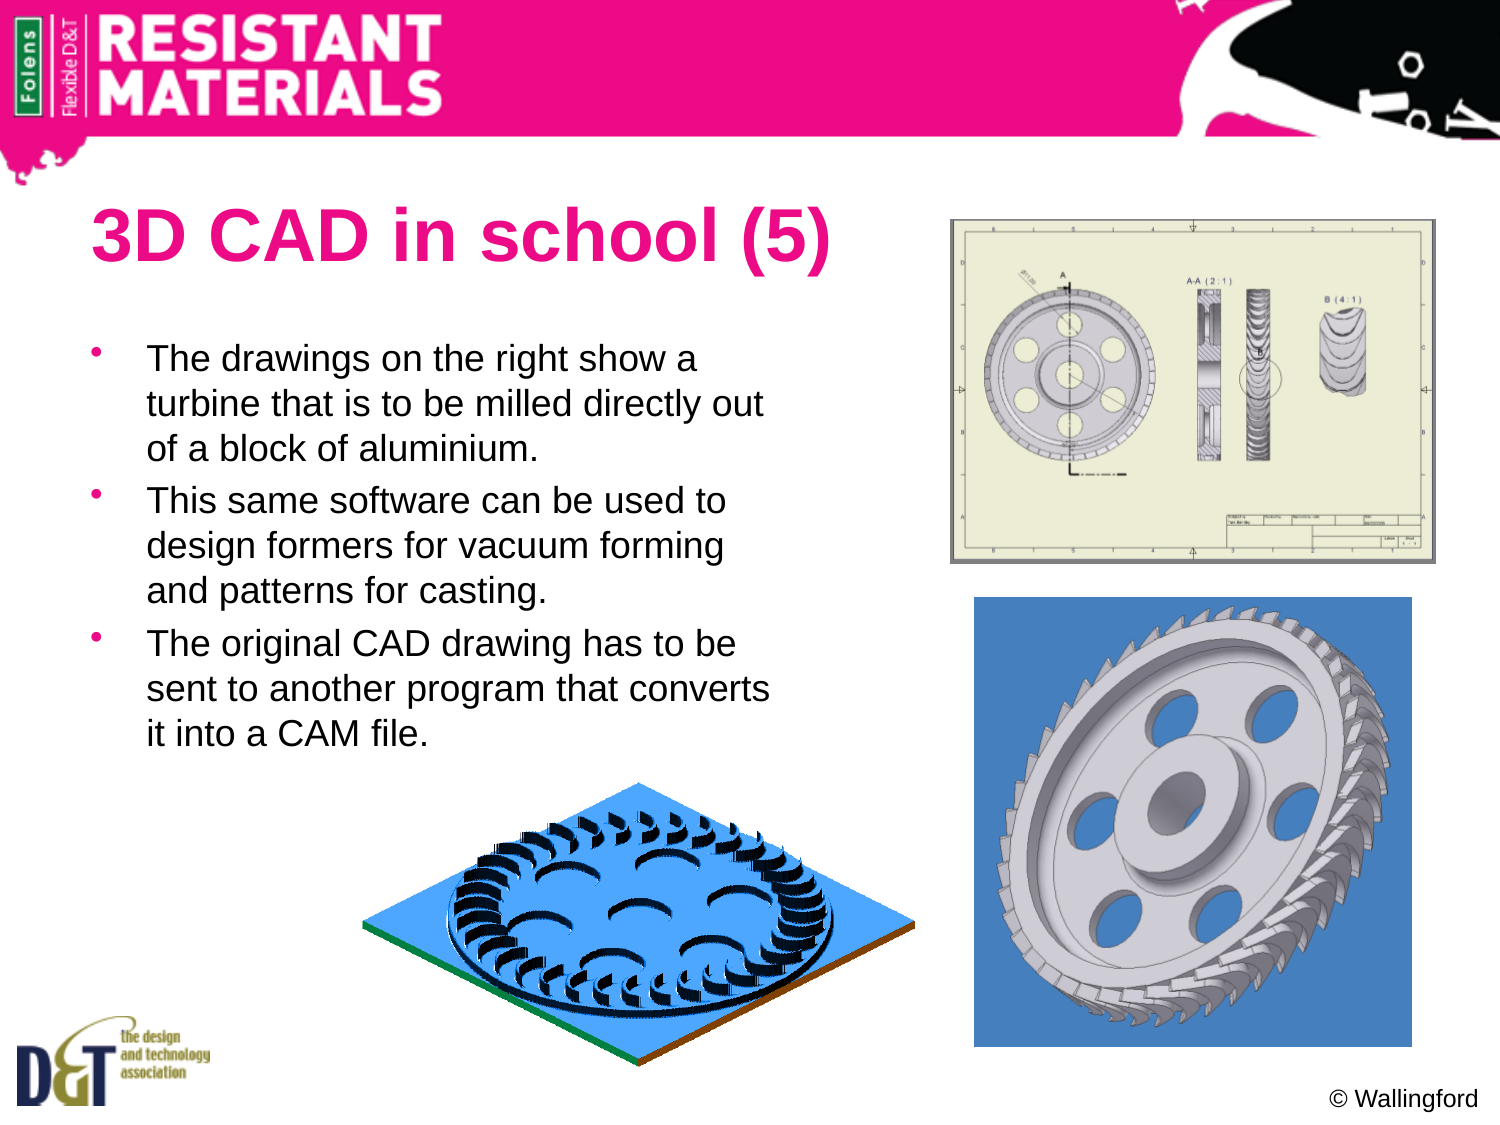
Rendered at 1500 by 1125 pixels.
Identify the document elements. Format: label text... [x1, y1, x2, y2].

list The drawings on the right show a turbine that is to be milled directly out of a block of aluminium. This same software can be used to design formers for vacuum forming and patterns for casting. The original CAD drawing has to be sent to another program that converts it into a CAM file. [75, 326, 810, 1005]
title 3D CAD in school (5) [76, 160, 1427, 301]
picture [0, 0, 1500, 1125]
text_box © Wallingford [1257, 1074, 1495, 1125]
